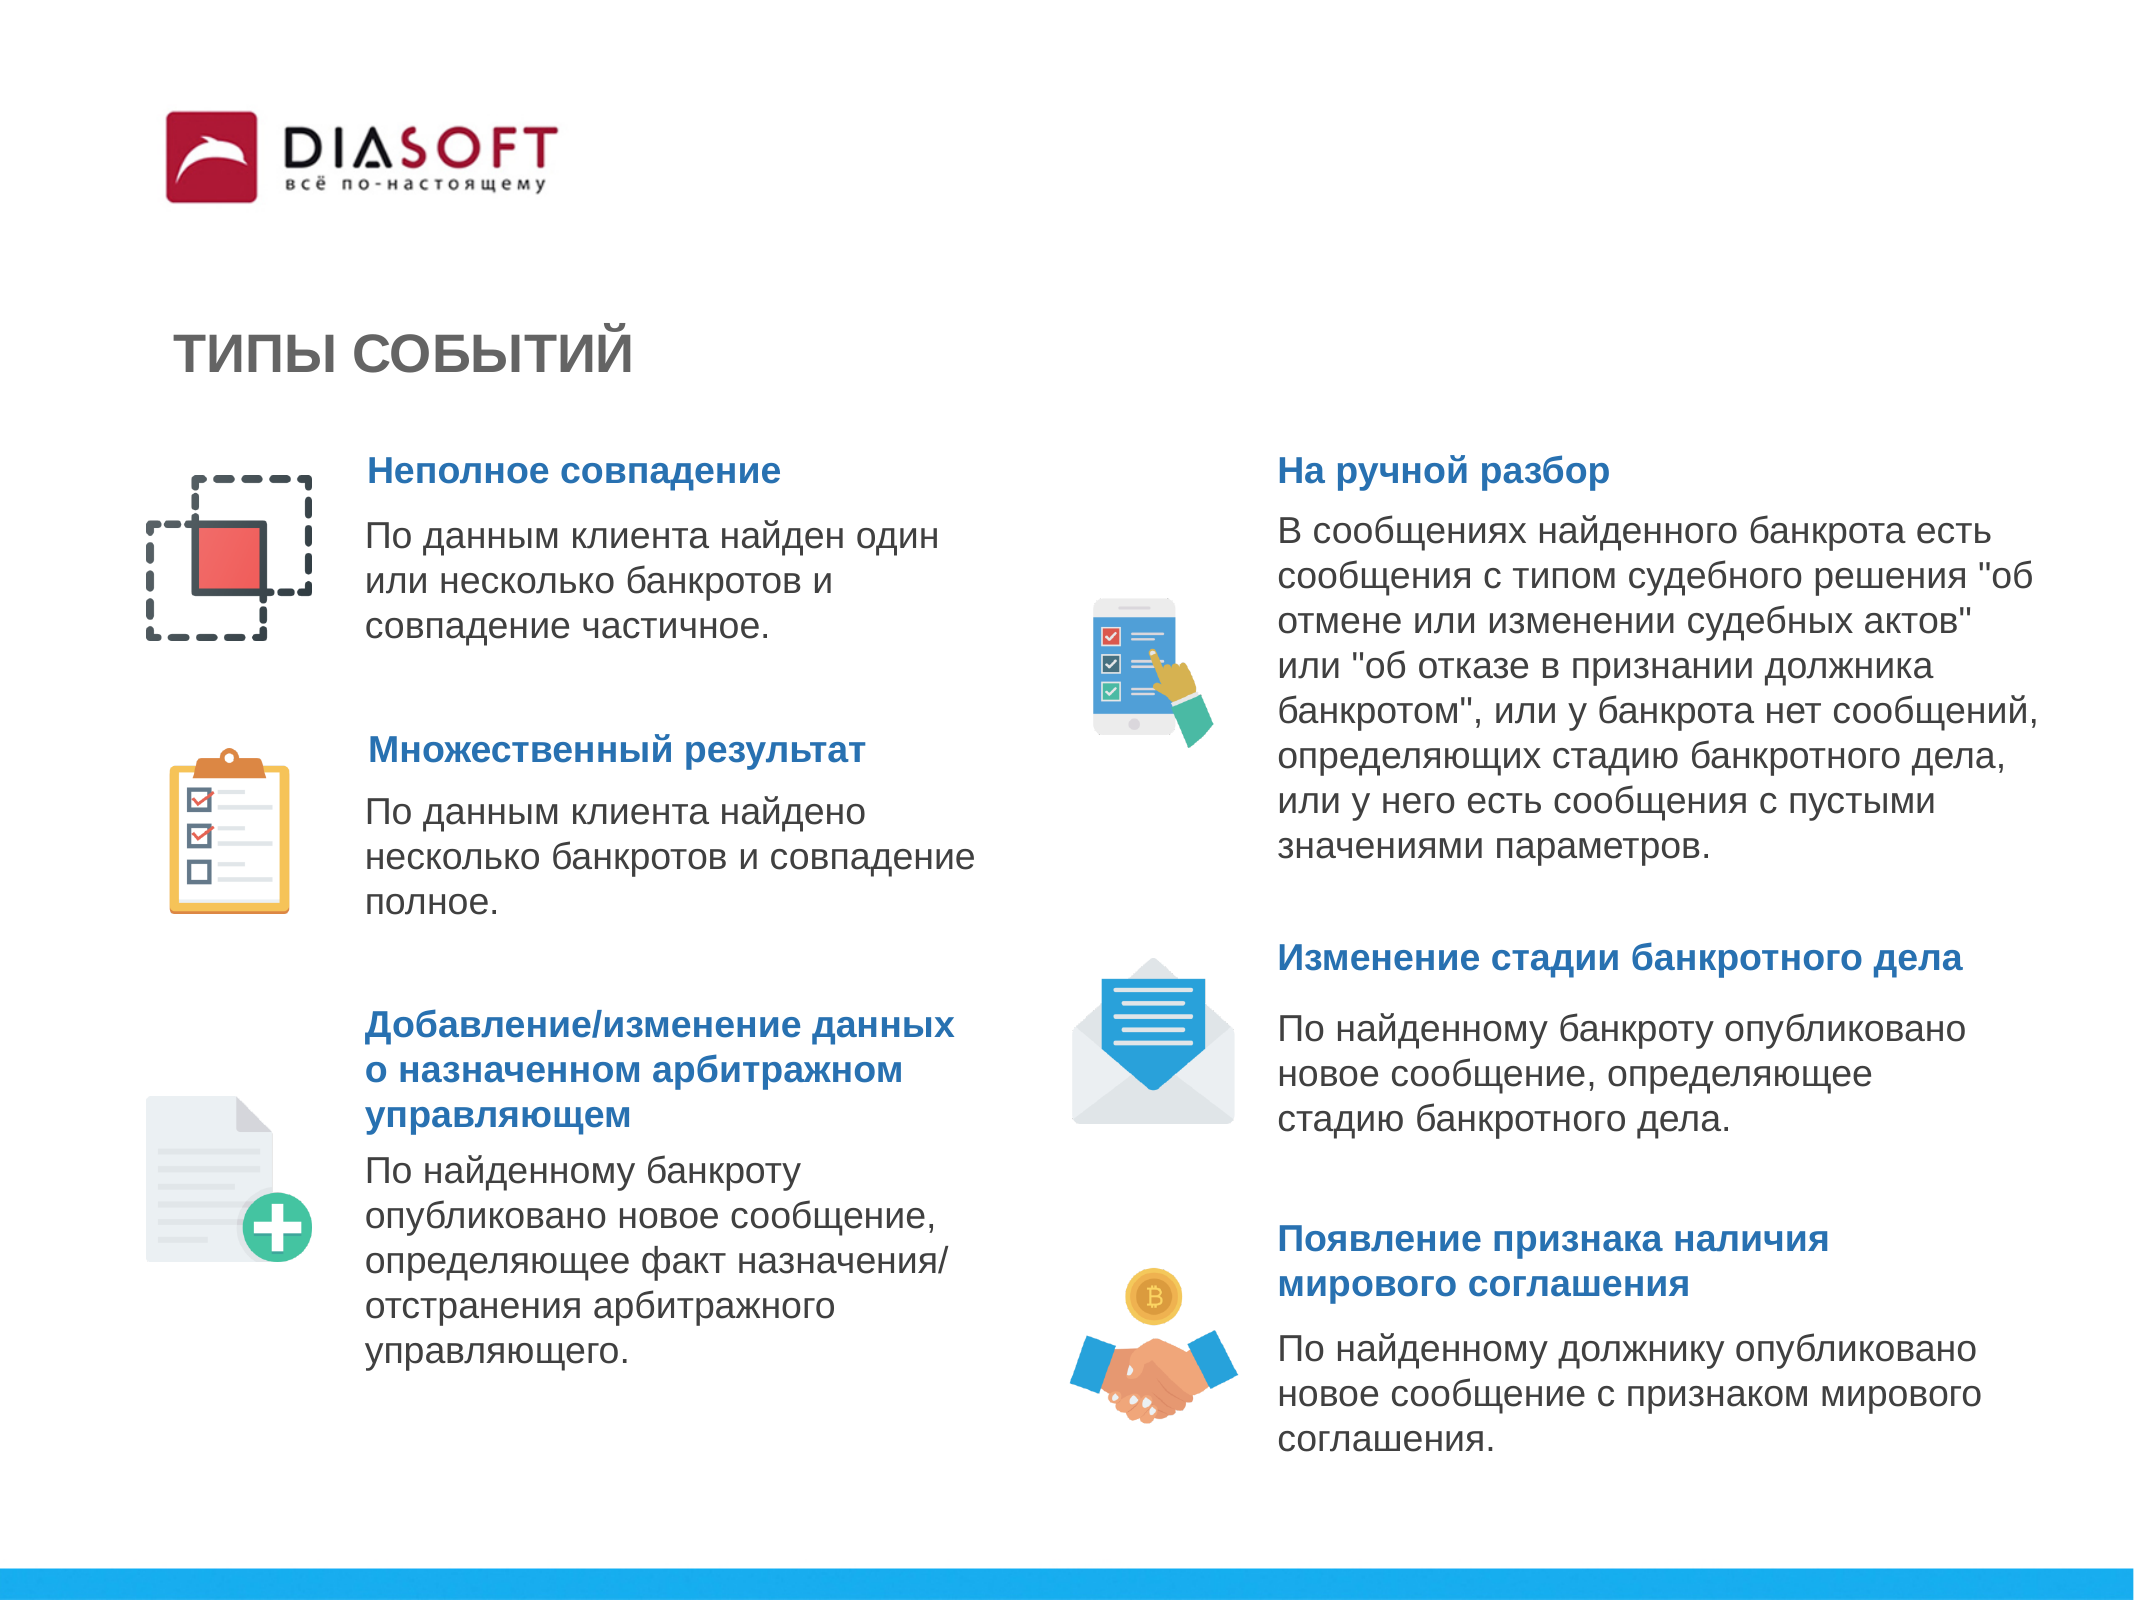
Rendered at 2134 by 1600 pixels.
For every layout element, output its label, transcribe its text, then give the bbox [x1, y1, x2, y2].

text_box Добавление/изменение данных о назначенном арбитражном управляющем [349, 992, 978, 1138]
text_box По найденному должнику опубликовано новое сообщение с признаком мирового соглашения. [1262, 1317, 2007, 1467]
text_box По найденному банкроту опубликовано новое сообщение, определяющее факт назначения/ отстранения арбитражного управляющего. [349, 1138, 1010, 1379]
text_box По найденному банкроту опубликовано новое сообщение, определяющее стадию банкротного дела. [1262, 996, 2007, 1147]
text_box Изменение стадии банкротного дела [1262, 925, 2007, 986]
picture [0, 0, 2134, 1600]
text_box В сообщениях найденного банкрота есть сообщения с типом судебного решения "об отмене или изменении судебных актов" или "об отказе в признании должника банкротом", или у банкрота нет сообщений, определяющих стадию банкротного дела, или у него есть сообщения с пустыми значениями параметров. [1262, 498, 2058, 874]
text_box Множественный результат [353, 717, 882, 778]
text_box ТИПЫ СОБЫТИЙ [161, 306, 1793, 385]
text_box По данным клиента найдено несколько банкротов и совпадение полное. [349, 779, 1010, 929]
text_box На ручной разбор [1262, 438, 1787, 498]
text_box По данным клиента найден один или несколько банкротов и совпадение частичное. [349, 503, 1010, 654]
text_box Появление признака наличия мирового соглашения [1262, 1206, 1938, 1312]
text_box Неполное совпадение [352, 438, 797, 499]
